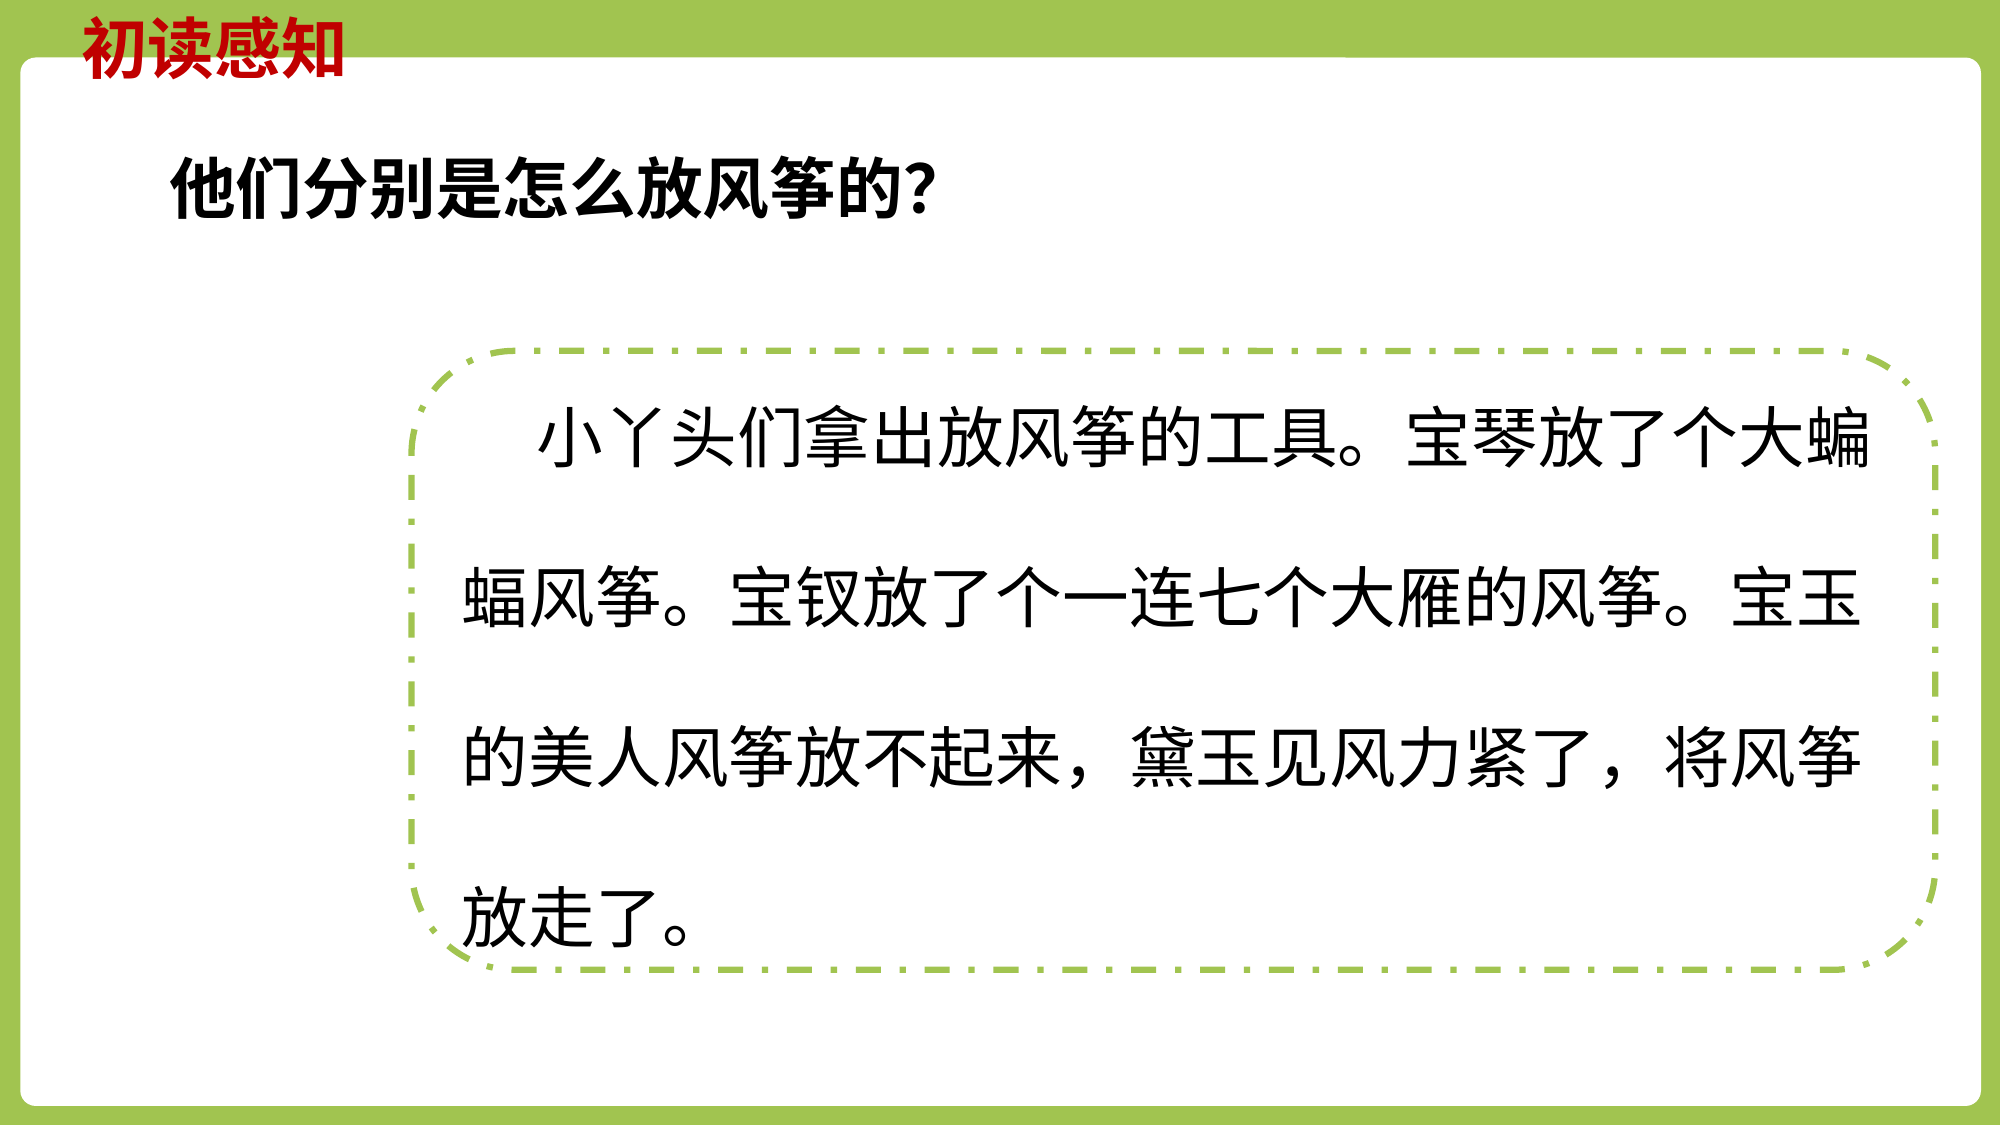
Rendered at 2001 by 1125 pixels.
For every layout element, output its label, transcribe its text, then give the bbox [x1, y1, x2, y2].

text_box 初读感知 [66, 0, 440, 95]
text_box [1900, 375, 1937, 946]
text_box [474, 963, 1870, 971]
text_box [410, 376, 447, 946]
text_box 他们分别是怎么放风筝的？ [154, 139, 1047, 235]
text_box 小丫头们拿出放风筝的工具。宝琴放了个大蝙蝠风筝。宝钗放了个一连七个大雁的风筝。宝玉的美人风筝放不起来，黛玉见风力紧了，将风筝放走了。 [447, 308, 1900, 963]
